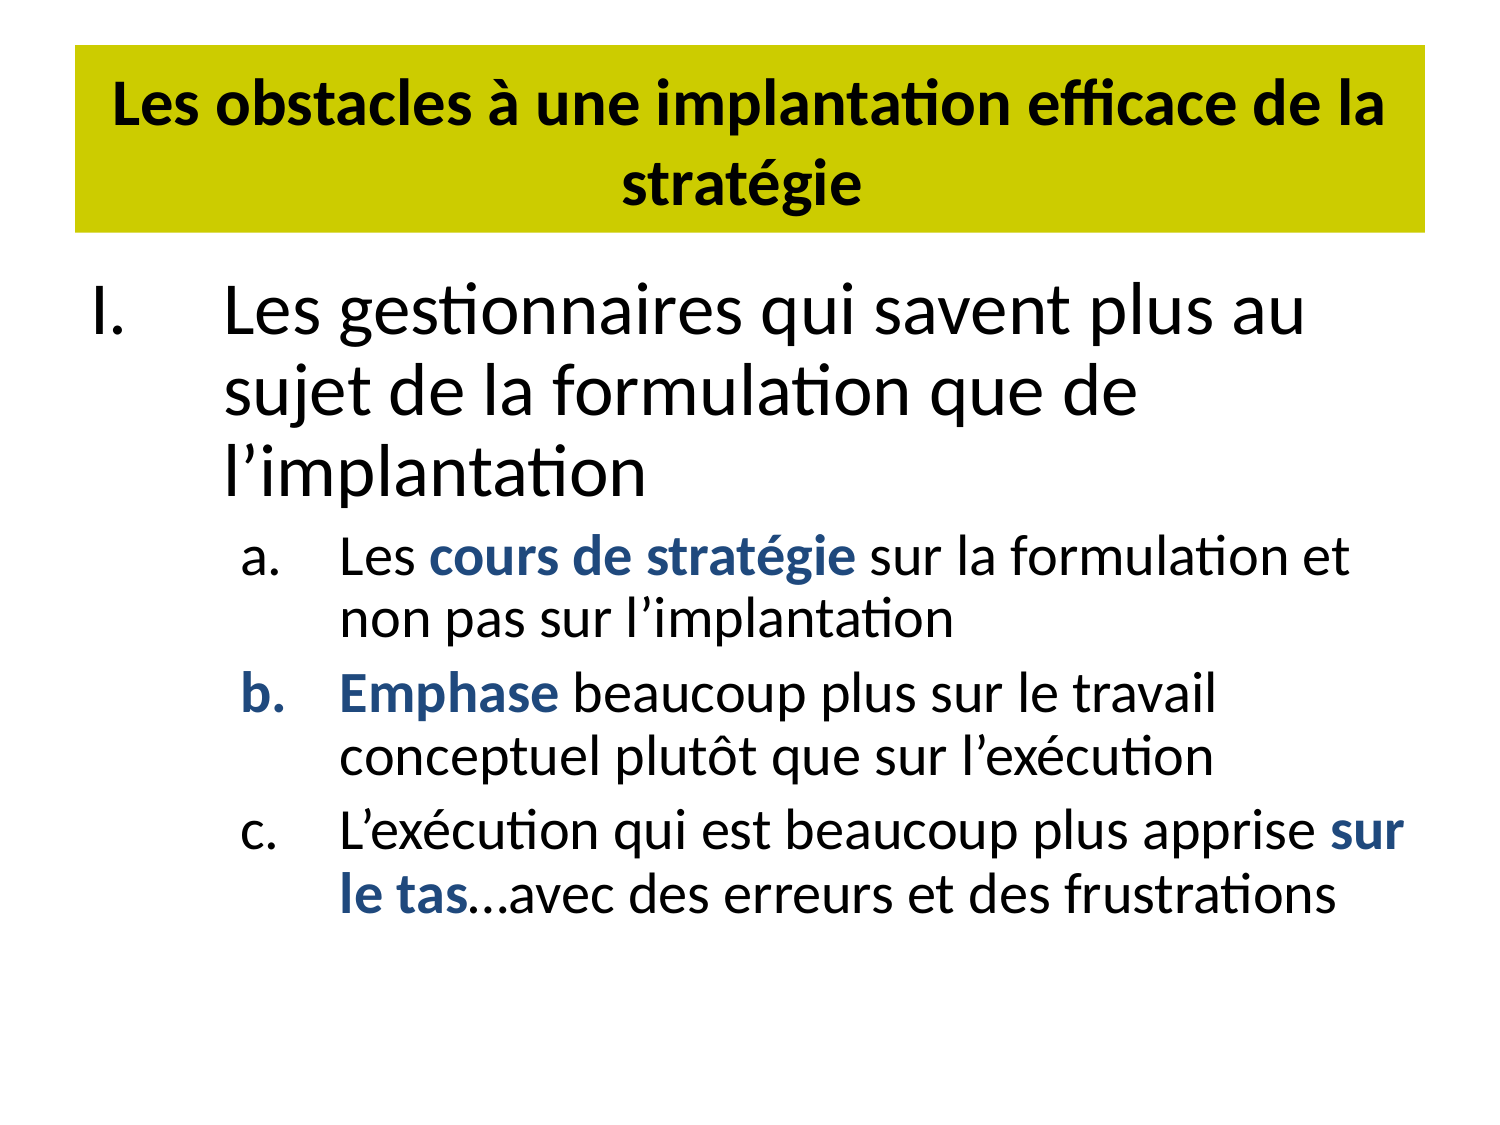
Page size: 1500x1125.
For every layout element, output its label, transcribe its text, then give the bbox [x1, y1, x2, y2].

title Les obstacles à une implantation efficace de la stratégie [75, 45, 1425, 233]
list Les gestionnaires qui savent plus au sujet de la formulation que de l’implantation Les cours de stratégie sur la formulation et non pas sur l’implantation Emphase beaucoup plus sur le travail conceptuel plutôt que sur l’exécution L’exécution qui est beaucoup plus apprise sur le tas…avec des erreurs et des frustrations [75, 262, 1425, 1005]
